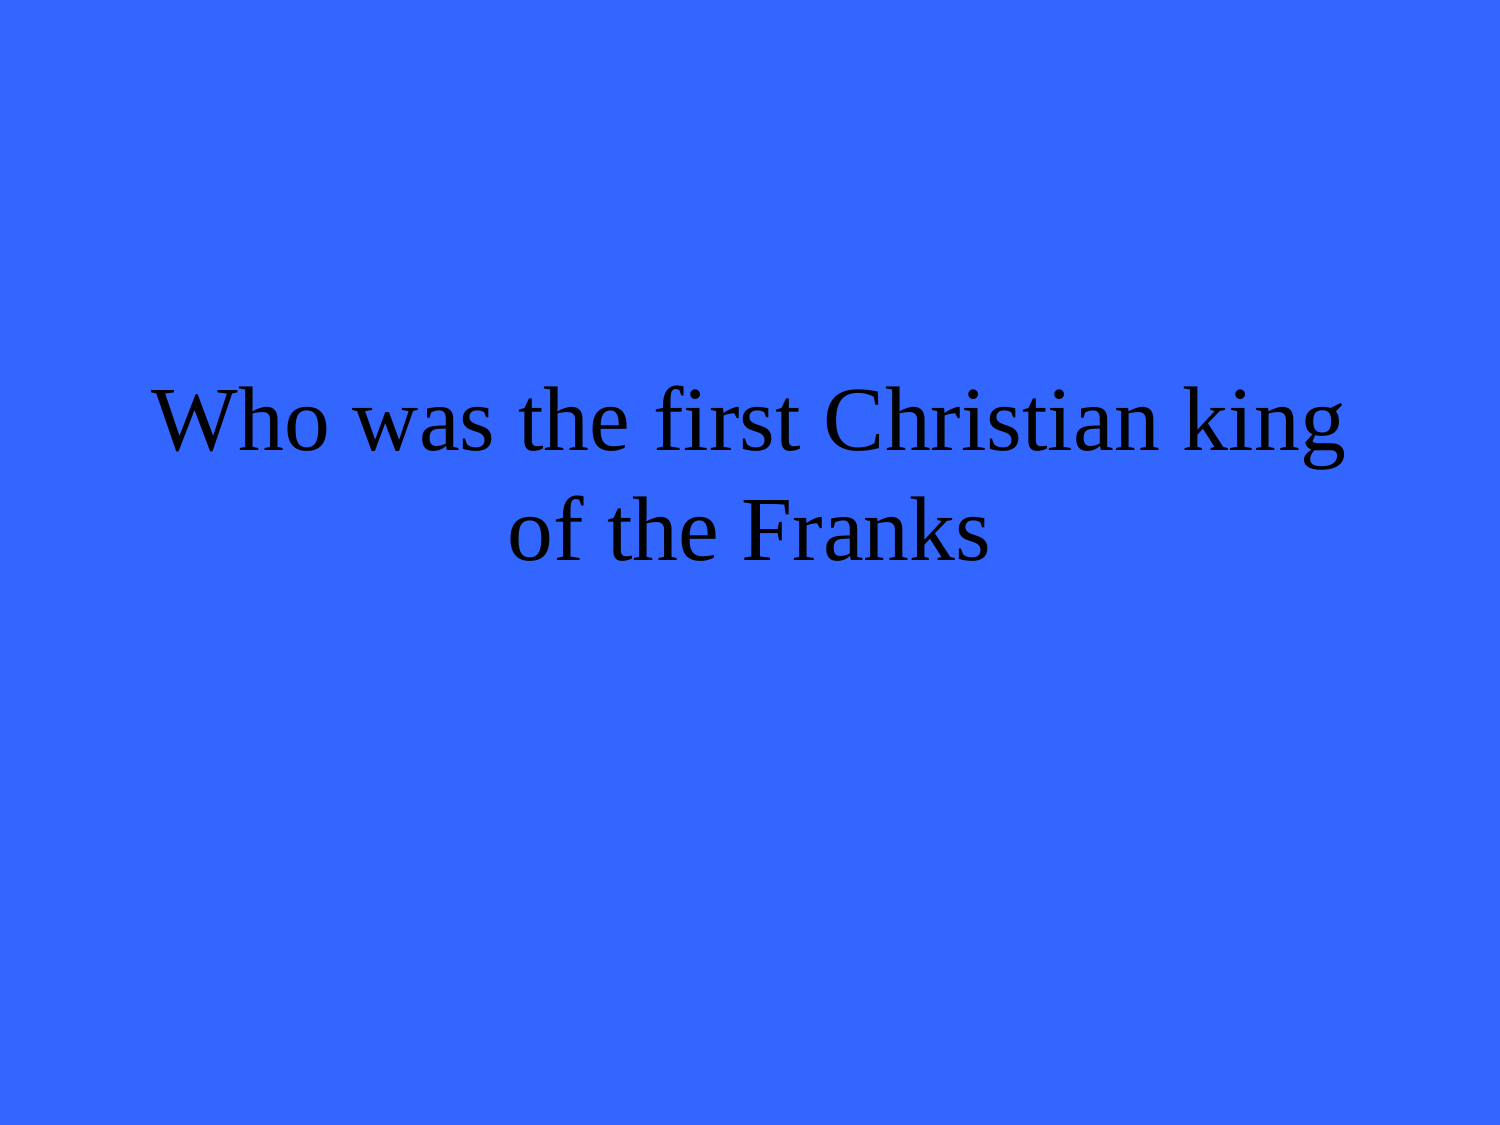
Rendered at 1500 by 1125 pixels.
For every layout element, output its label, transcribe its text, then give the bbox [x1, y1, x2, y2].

title Who was the first Christian king of the Franks [112, 374, 1388, 563]
